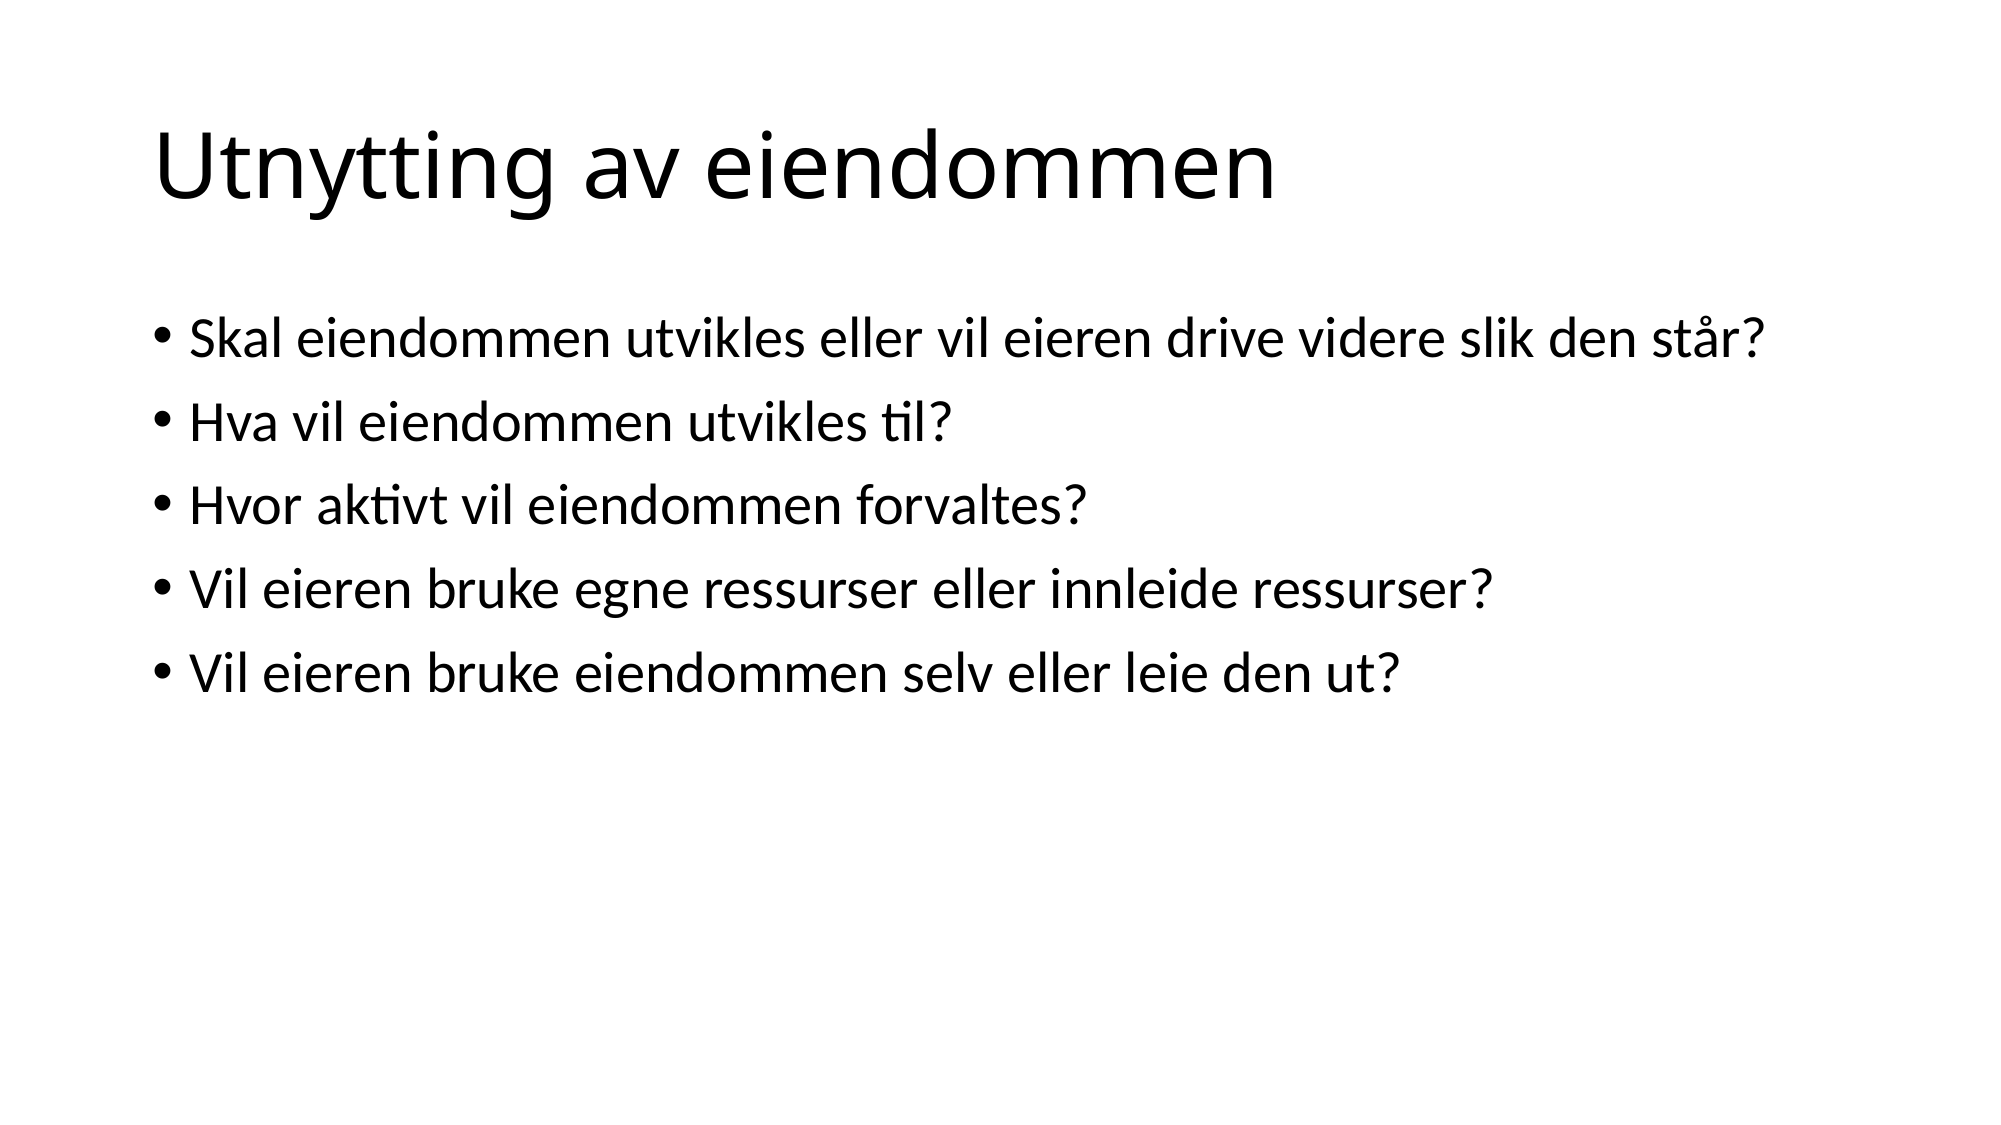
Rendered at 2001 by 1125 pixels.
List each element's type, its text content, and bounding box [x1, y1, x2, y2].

title Utnytting av eiendommen [137, 59, 1863, 278]
list Skal eiendommen utvikles eller vil eieren drive videre slik den står? Hva vil eiendommen utvikles til? Hvor aktivt vil eiendommen forvaltes? Vil eieren bruke egne ressurser eller innleide ressurser? Vil eieren bruke eiendommen selv eller leie den ut? [137, 299, 1863, 1014]
